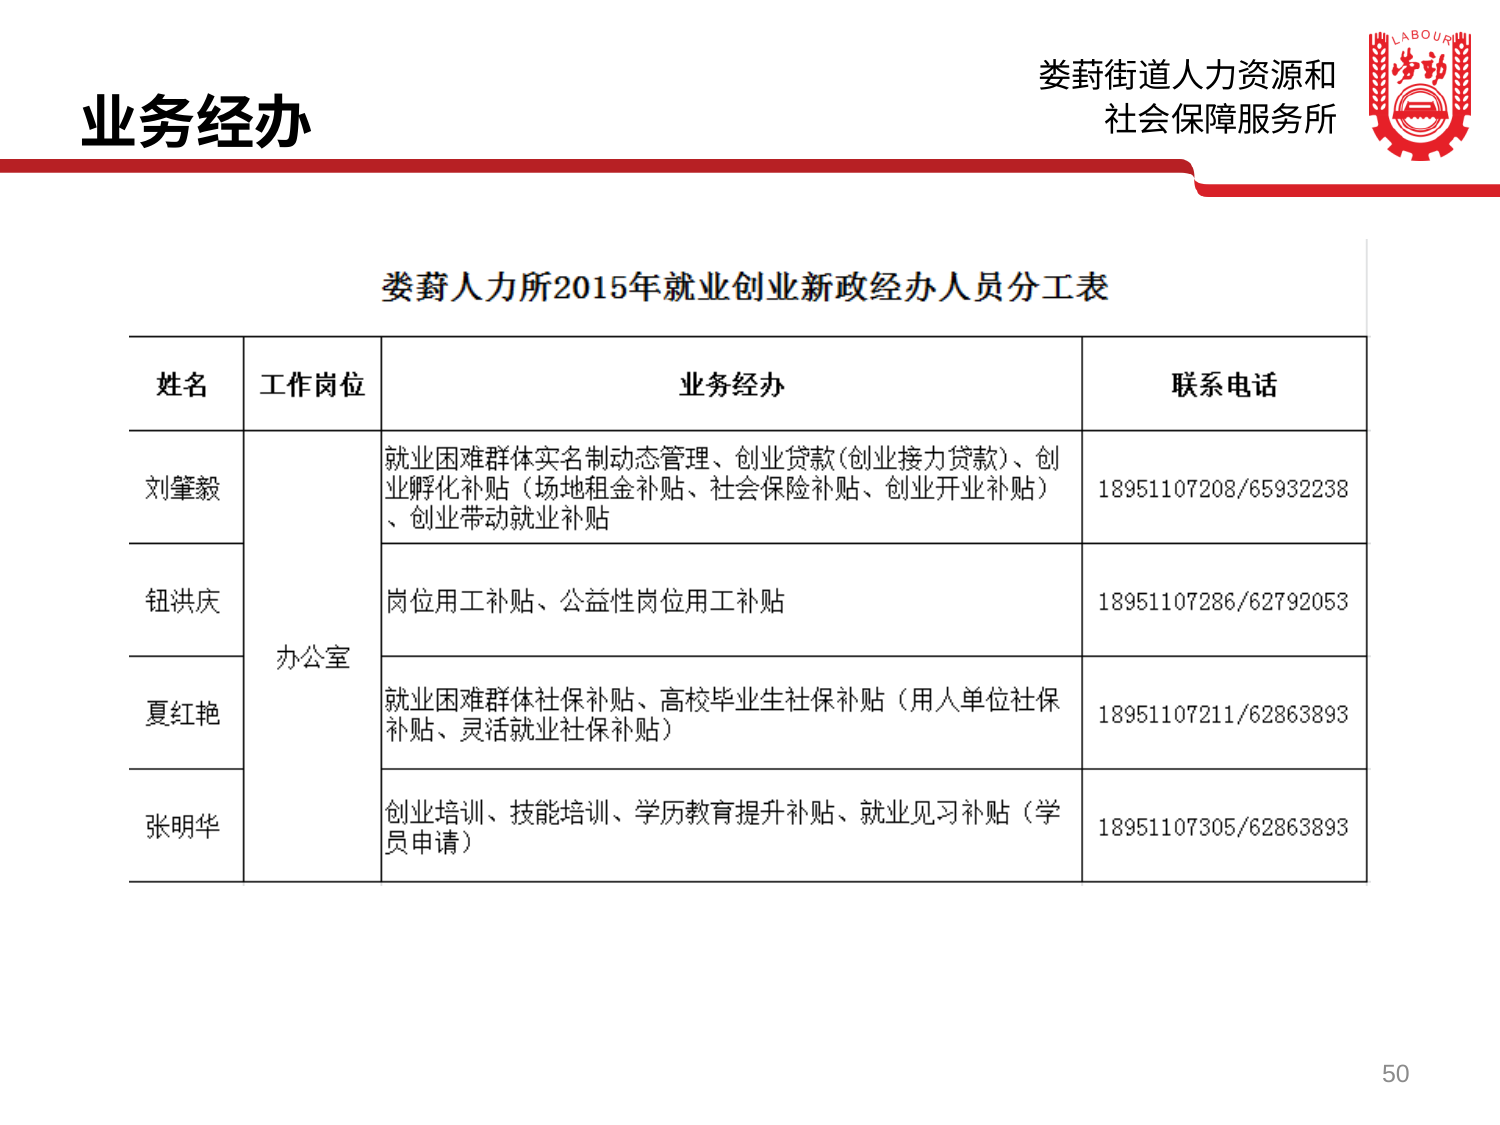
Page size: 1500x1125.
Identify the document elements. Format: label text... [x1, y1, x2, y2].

picture [129, 239, 1371, 886]
picture [0, 30, 1500, 197]
text_box 业务经办 [64, 78, 597, 163]
slide_number 50 [1074, 1042, 1425, 1103]
